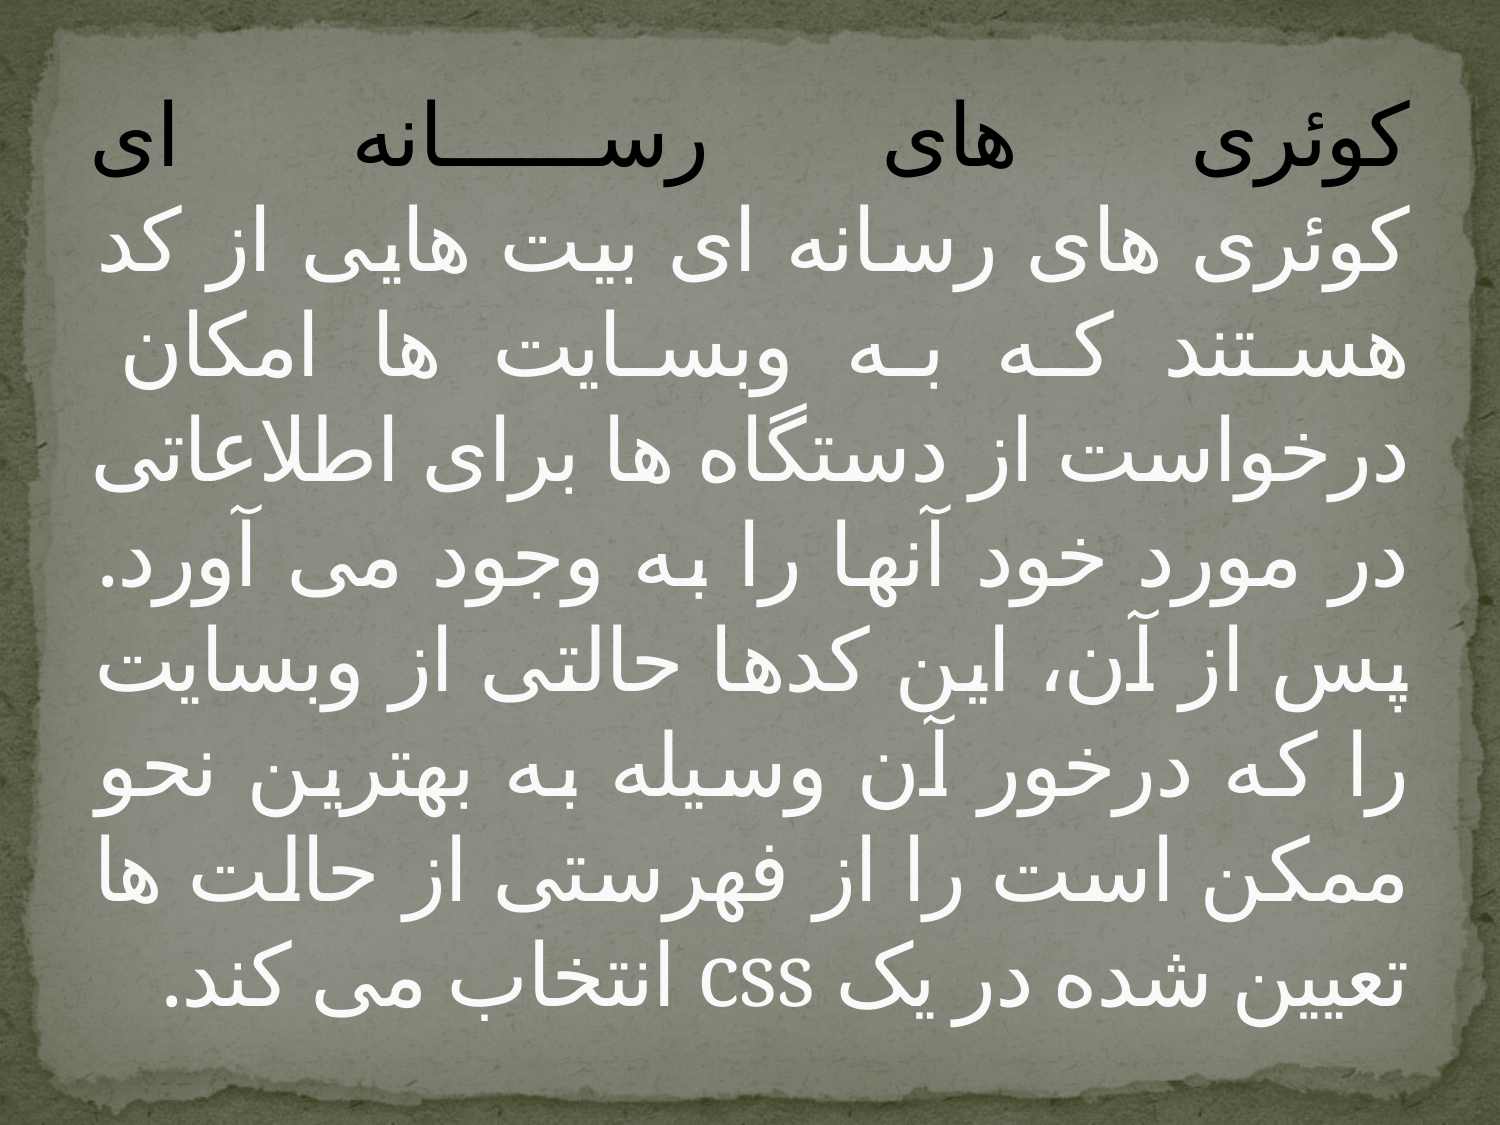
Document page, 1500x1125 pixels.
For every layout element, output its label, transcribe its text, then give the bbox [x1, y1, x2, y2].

title کوئری های رسانه ای کوئری های رسانه ای بیت هایی از کد هستند که به وبسایت ها امکان درخواست از دستگاه ها برای اطلاعاتی در مورد خود آنها را به وجود می آورد. پس از آن، این کدها حالتی از وبسایت را که درخور آن وسیله به بهترین نحو ممکن است را از فهرستی از حالت ها تعیین شده در یک css انتخاب می کند. [74, 24, 1425, 1032]
